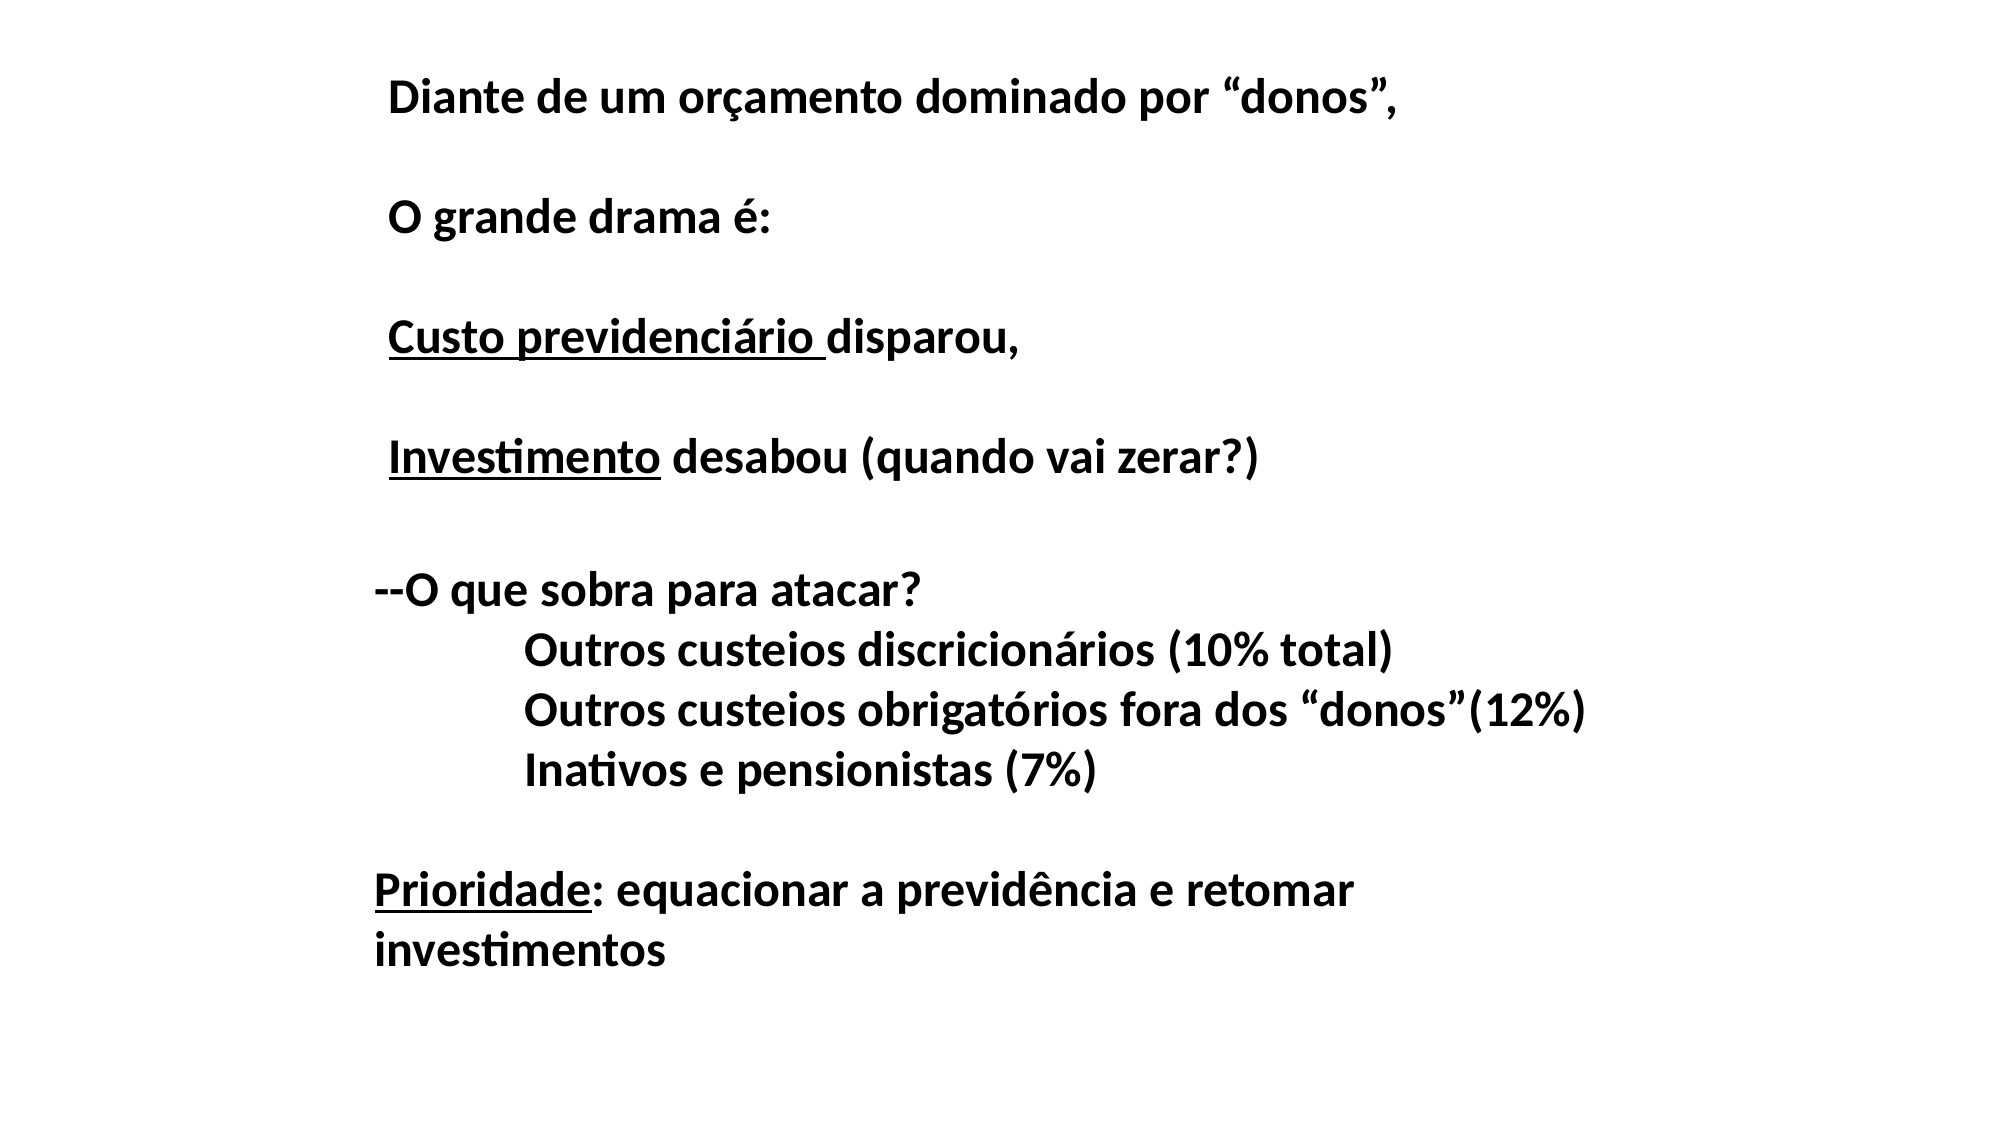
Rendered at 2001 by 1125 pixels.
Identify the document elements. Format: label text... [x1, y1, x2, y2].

text_box --O que sobra para atacar? Outros custeios discricionários (10% total) Outros custeios obrigatórios fora dos “donos”(12%) Inativos e pensionistas (7%) Prioridade: equacionar a previdência e retomar investimentos [360, 549, 1613, 1104]
text_box Diante de um orçamento dominado por “donos”, O grande drama é: Custo previdenciário disparou, Investimento desabou (quando vai zerar?) [373, 56, 1627, 491]
